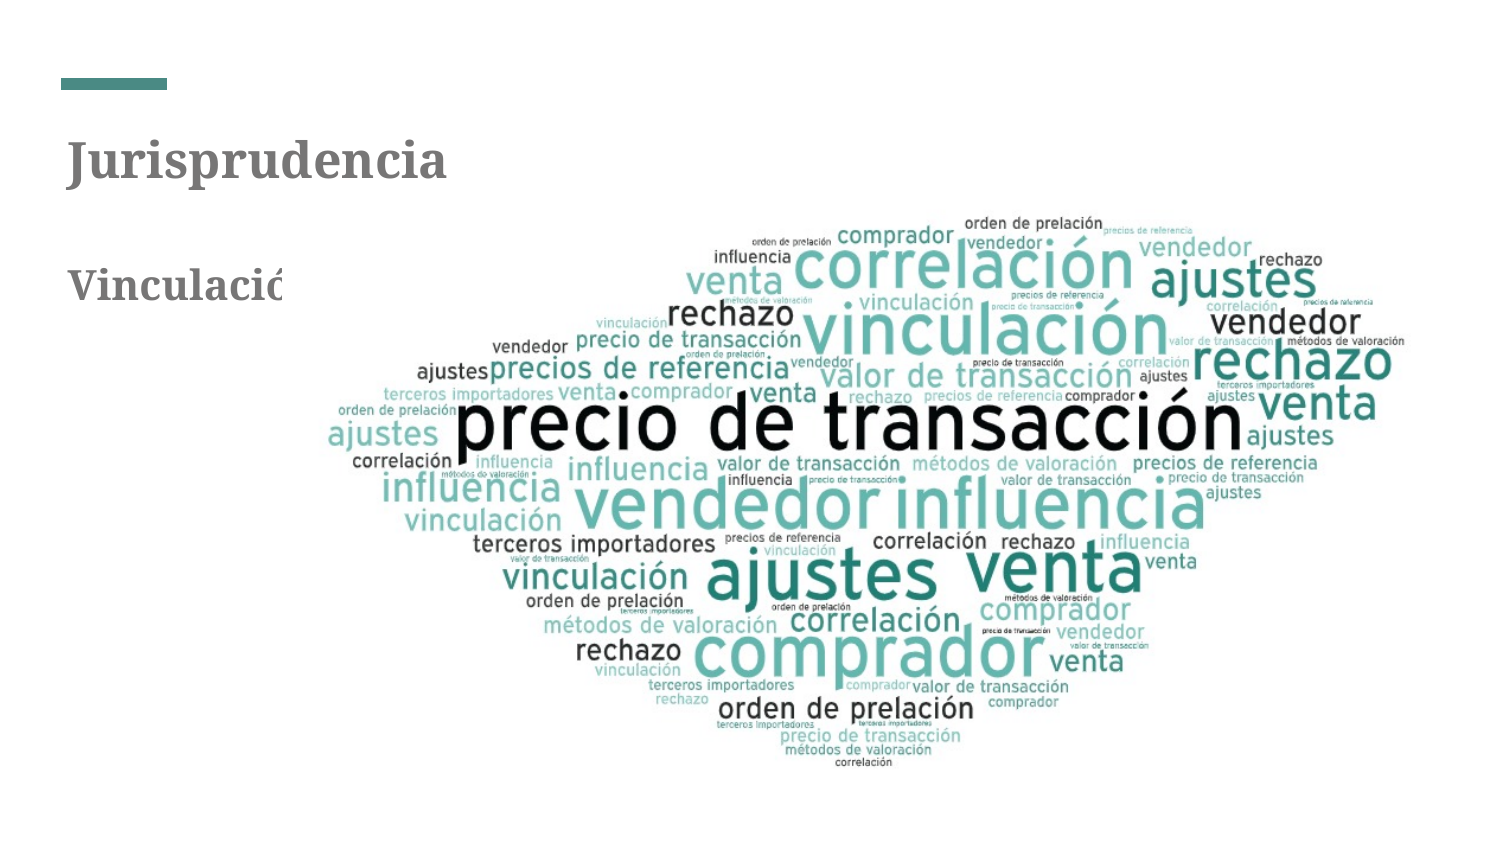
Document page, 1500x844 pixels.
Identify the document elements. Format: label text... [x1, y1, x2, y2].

title Jurisprudencia Vinculación [52, 113, 525, 631]
picture [281, 191, 1464, 786]
